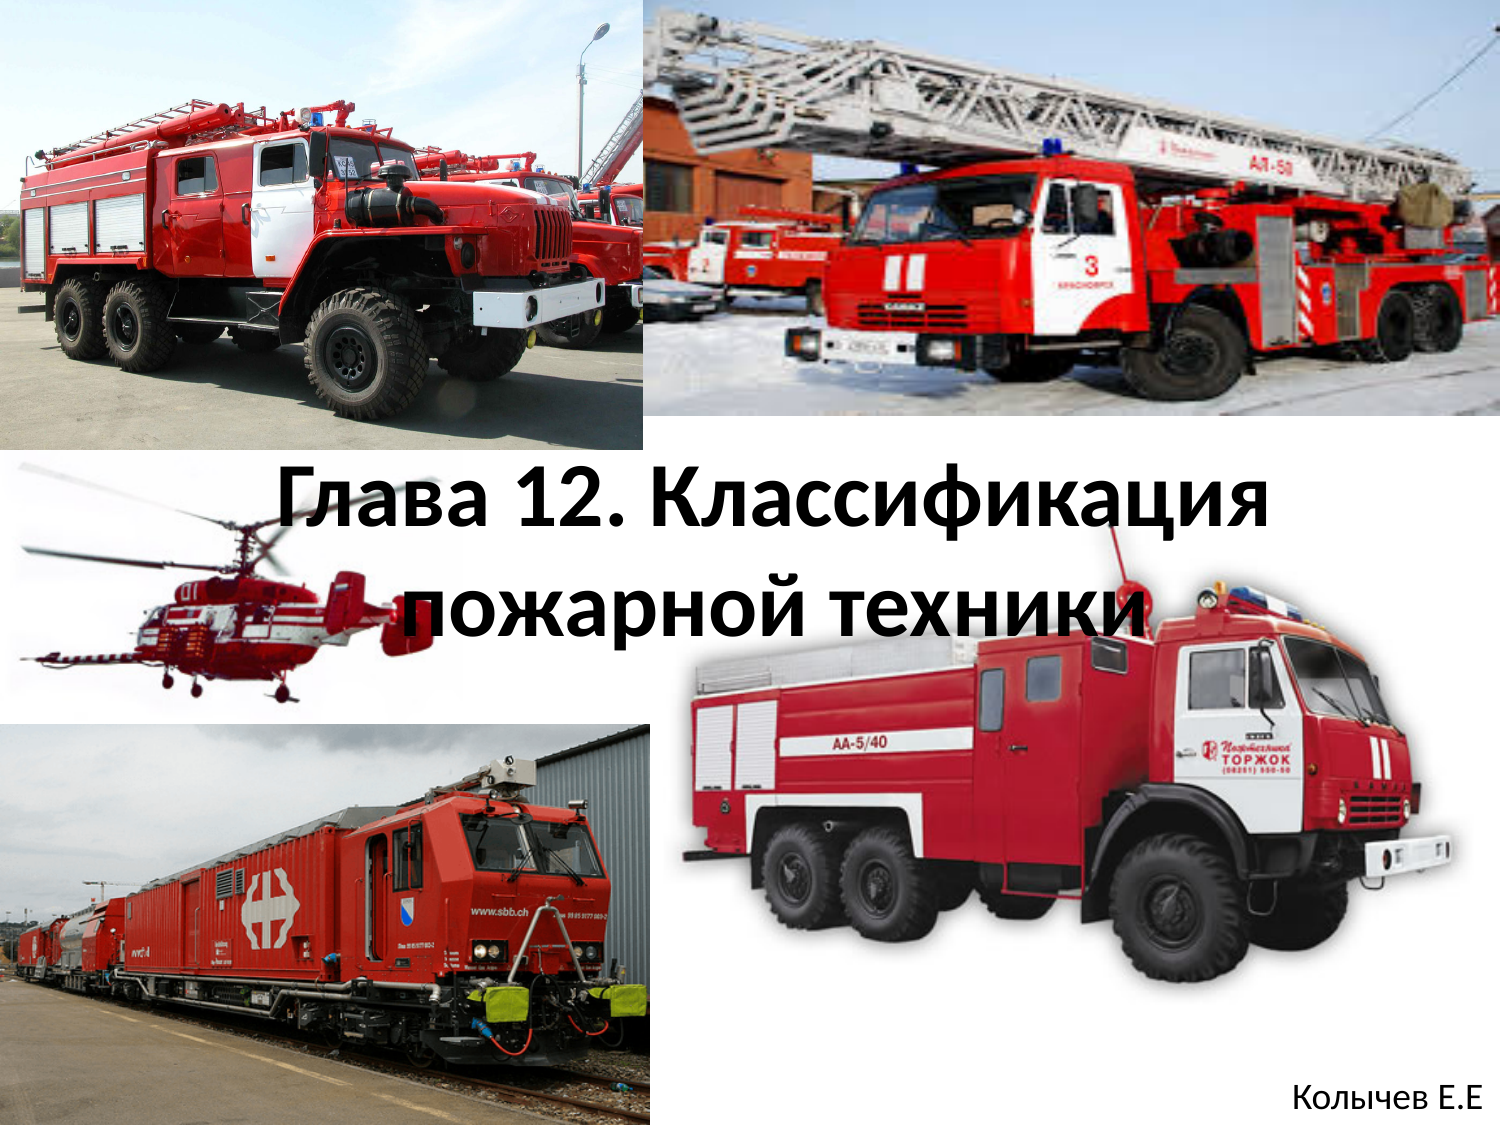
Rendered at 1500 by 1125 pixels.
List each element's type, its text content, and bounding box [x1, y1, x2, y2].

title Глава 12. Классификация пожарной техники [466, 459, 632, 723]
text_box Колычев Е.Е [1277, 1081, 1499, 1125]
picture [0, 0, 1500, 1125]
